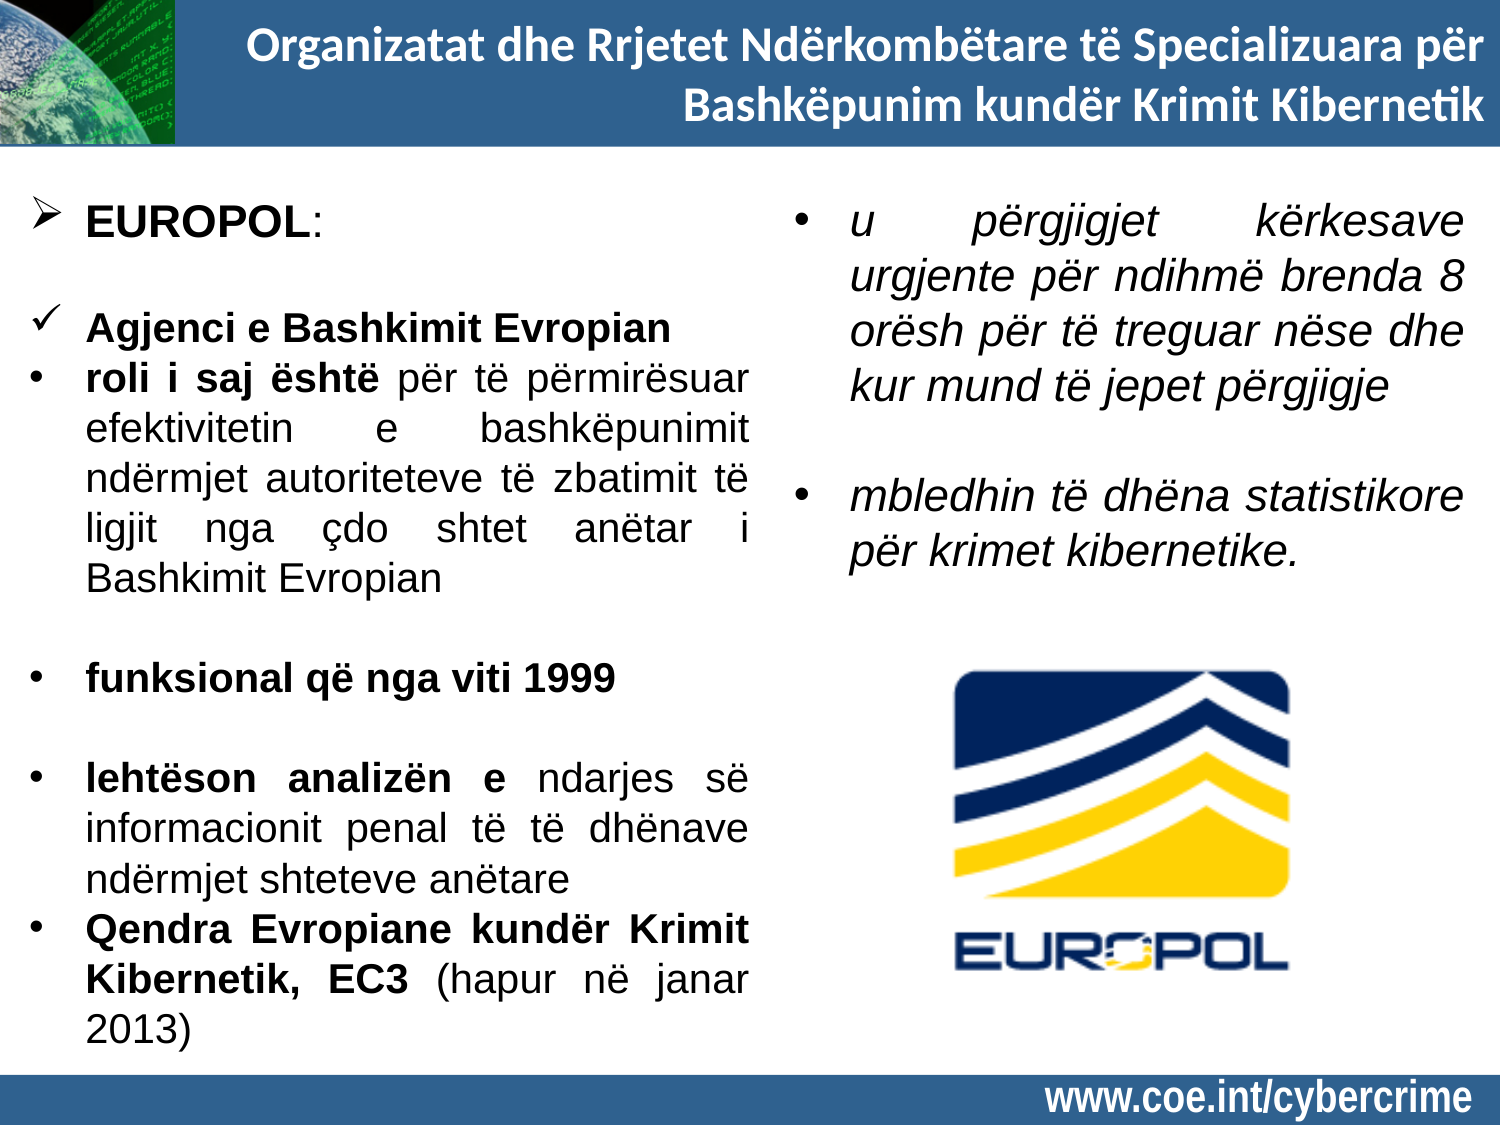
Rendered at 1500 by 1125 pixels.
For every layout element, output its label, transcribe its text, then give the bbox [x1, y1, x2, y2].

text_box u përgjigjet kërkesave urgjente për ndihmë brenda 8 orësh për të treguar nëse dhe kur mund të jepet përgjigje mbledhin të dhëna statistikore për krimet kibernetike. [779, 183, 1481, 639]
text_box Organizatat dhe Rrjetet Ndërkombëtare të Specializuara për Bashkëpunim kundër Krimit Kibernetik [177, 0, 1500, 149]
text_box EUROPOL: Agjenci e Bashkimit Evropian roli i saj është për të përmirësuar efektivitetin e bashkëpunimit ndërmjet autoriteteve të zbatimit të ligjit nga çdo shtet anëtar i Bashkimit Evropian funksional që nga viti 1999 lehtëson analizën e ndarjes së informacionit penal të të dhënave ndërmjet shteteve anëtare Qendra Evropiane kundër Krimit Kibernetik, EC3 (hapur në janar 2013) [14, 183, 765, 1059]
picture [873, 571, 1371, 1069]
picture [0, 0, 175, 144]
text_box [0, 1073, 1030, 1125]
text_box www.coe.int/cybercrime [1030, 1059, 1500, 1125]
